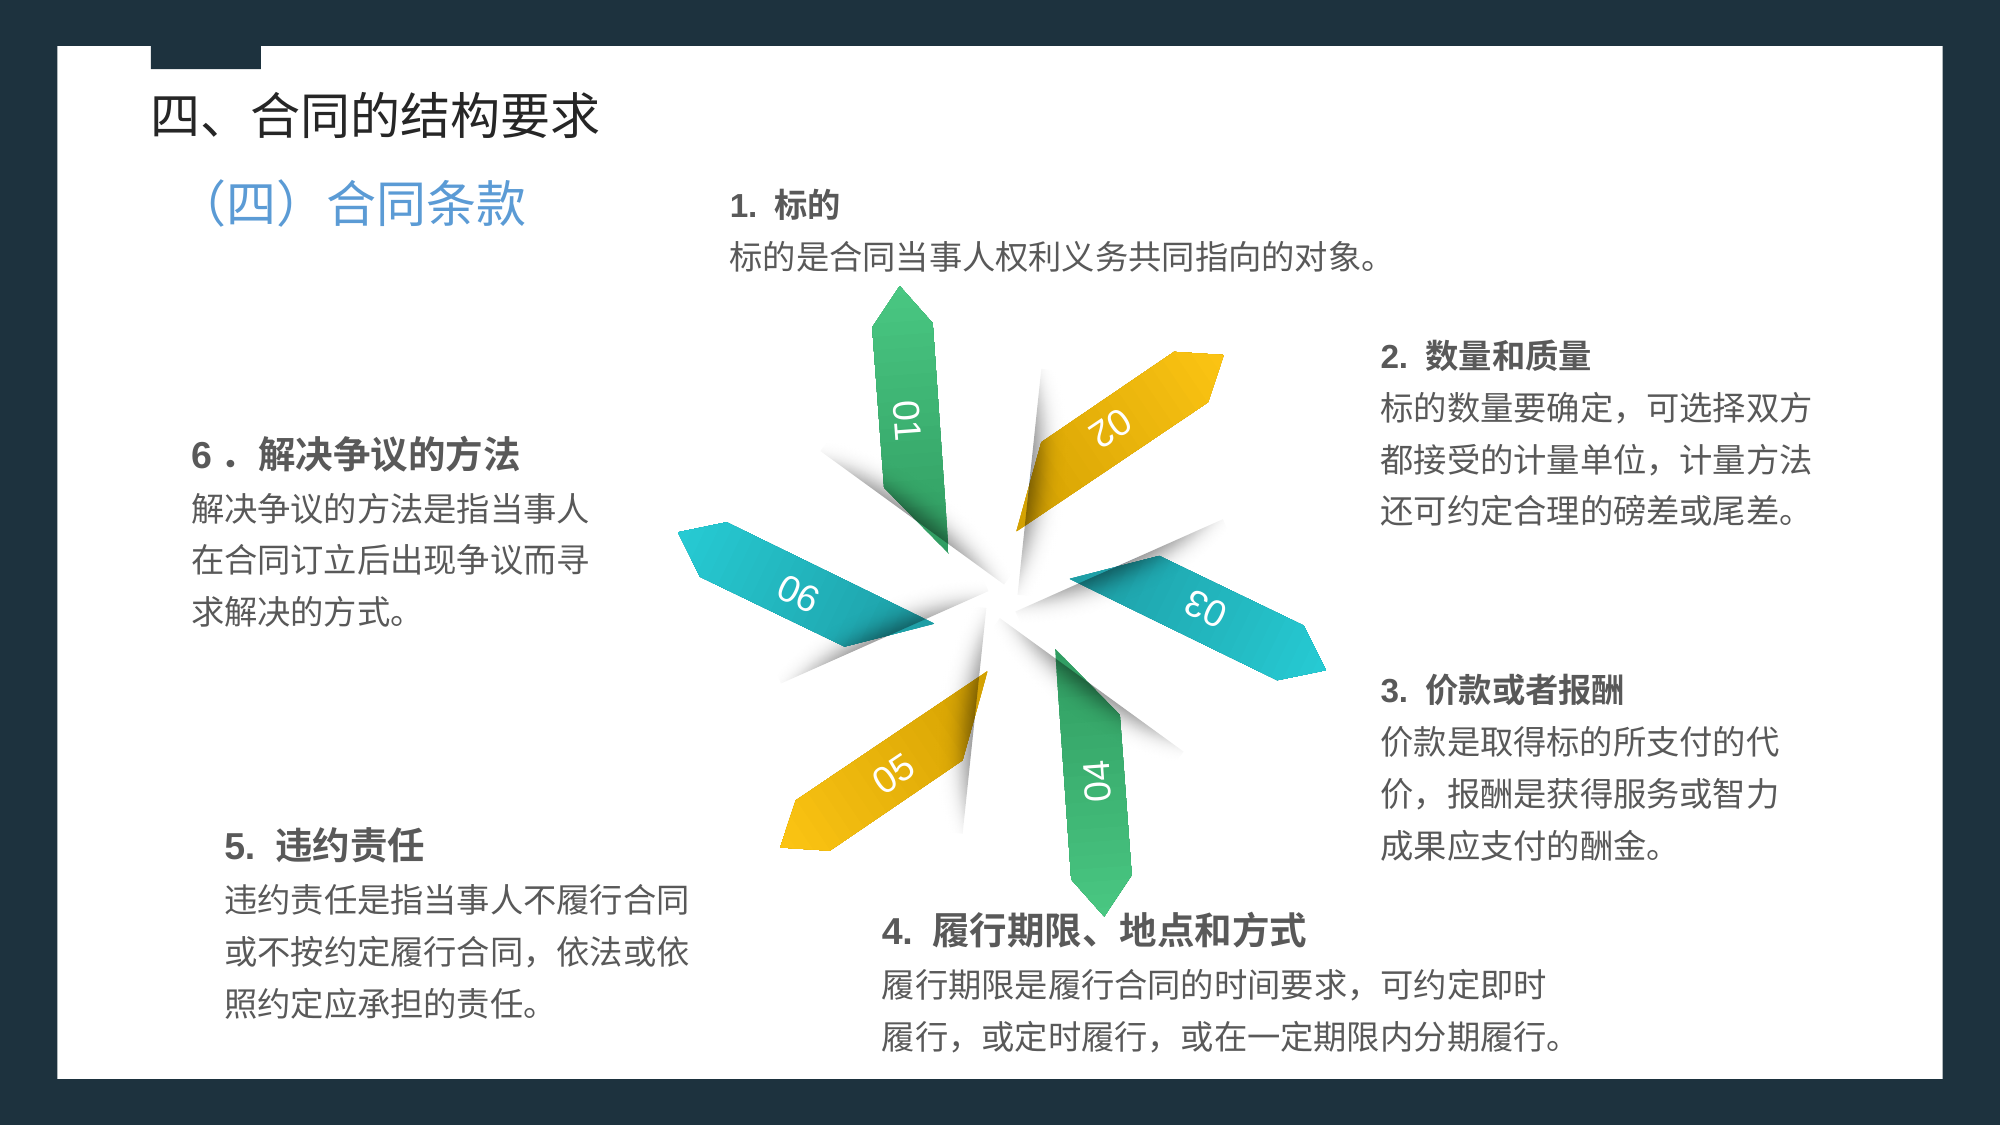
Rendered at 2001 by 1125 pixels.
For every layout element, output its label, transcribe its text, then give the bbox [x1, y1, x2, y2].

text_box 5. 违约责任 违约责任是指当事人不履行合同或不按约定履行合同，依法或依照约定应承担的责任。 [209, 801, 730, 1047]
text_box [664, 285, 1340, 917]
text_box 1. 标的 标的是合同当事人权利义务共同指向的对象。 [714, 141, 1413, 284]
text_box 2. 数量和质量 标的数量要确定，可选择双方都接受的计量单位，计量方法还可约定合理的磅差或尾差。 [1365, 302, 1854, 552]
text_box 6．解决争议的方法 解决争议的方法是指当事人在合同订立后出现争议而寻求解决的方式。 [176, 398, 610, 651]
text_box 4. 履行期限、地点和方式 履行期限是履行合同的时间要求，可约定即时履行，或定时履行，或在一定期限内分期履行。 [867, 886, 1589, 1065]
text_box 四、合同的结构要求 [150, 77, 820, 152]
text_box （四）合同条款 [161, 165, 714, 241]
text_box 3. 价款或者报酬 价款是取得标的所支付的代价，报酬是获得服务或智力成果应支付的酬金。 [1365, 650, 1807, 894]
